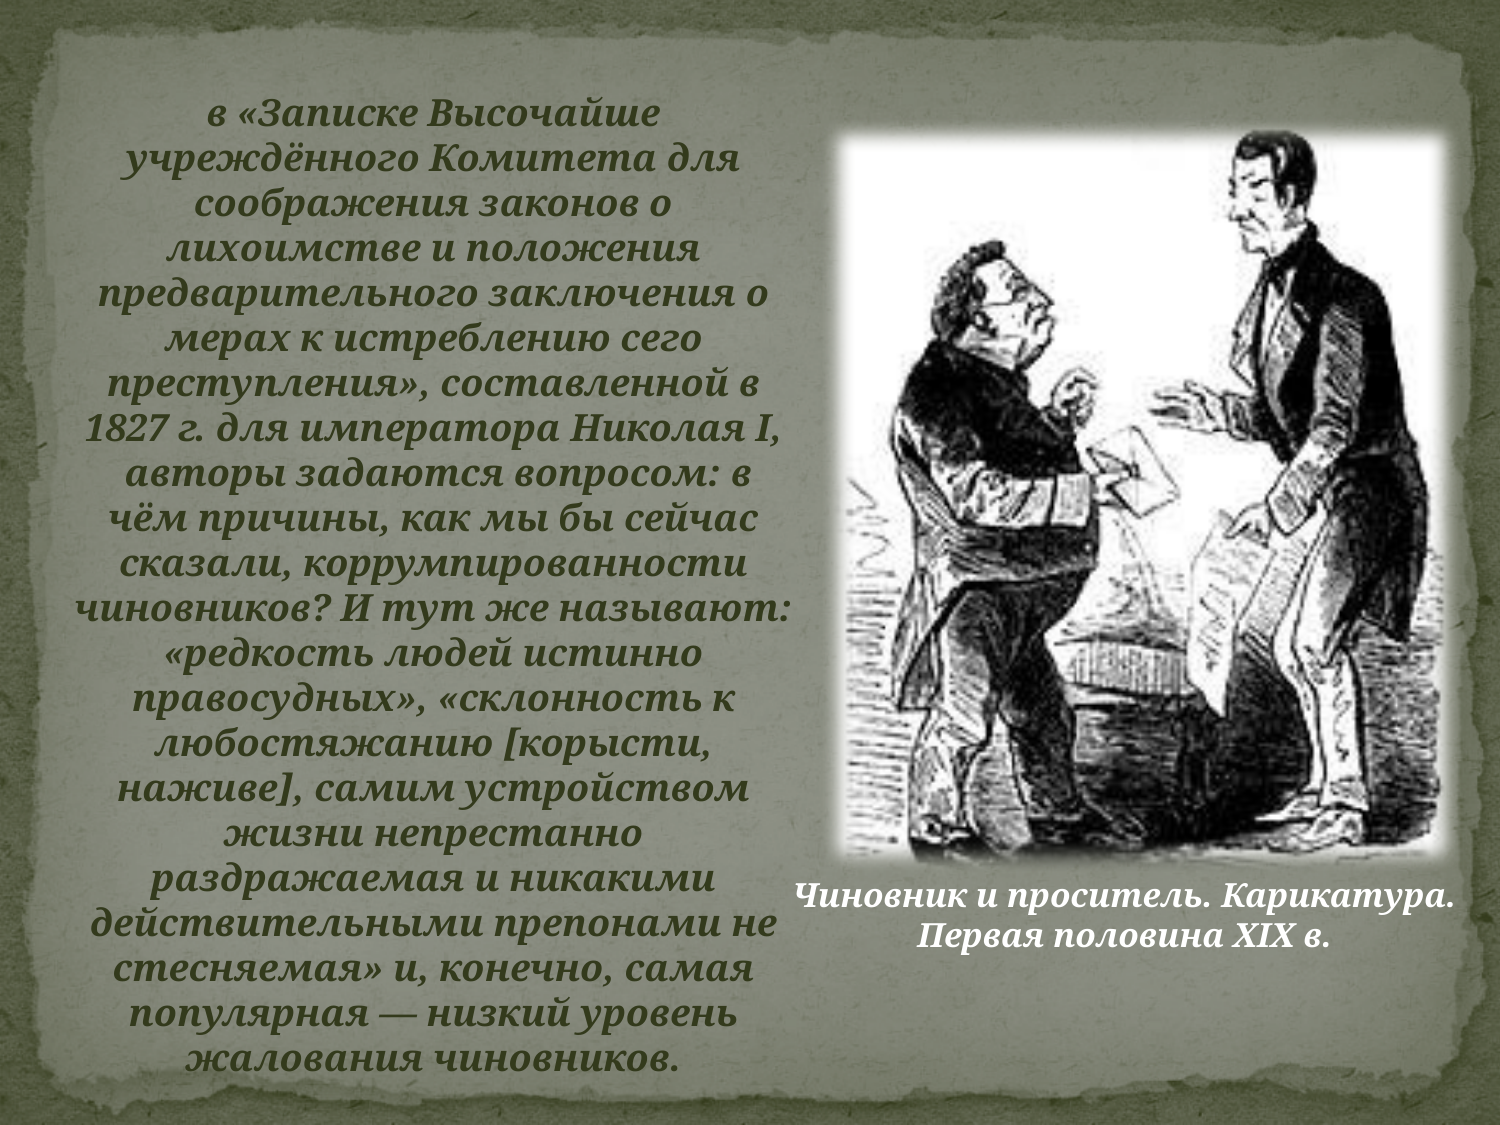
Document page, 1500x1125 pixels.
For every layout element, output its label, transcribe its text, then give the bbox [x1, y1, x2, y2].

text_box в «Записке Высочайше учреждённого Комитета для соображения законов о лихоимстве и положения предварительного заключения о мерах к истреблению сего преступления», составленной в 1827 г. для императора Николая I, авторы задаются вопросом: в чём причины, как мы бы сейчас сказали, коррумпированности чиновников? И тут же называют: «редкость людей истинно правосудных», «склонность к любостяжанию [корысти, наживе], самим устройством жизни непрестанно раздражаемая и никакими действительными препонами не стесняемая» и, конечно, самая популярная — низкий уровень жалования чиновников. [58, 81, 809, 1087]
text_box Чиновник и проситель. Карикатура. Первая половина XIX в. [809, 867, 1500, 962]
picture [822, 118, 1462, 871]
